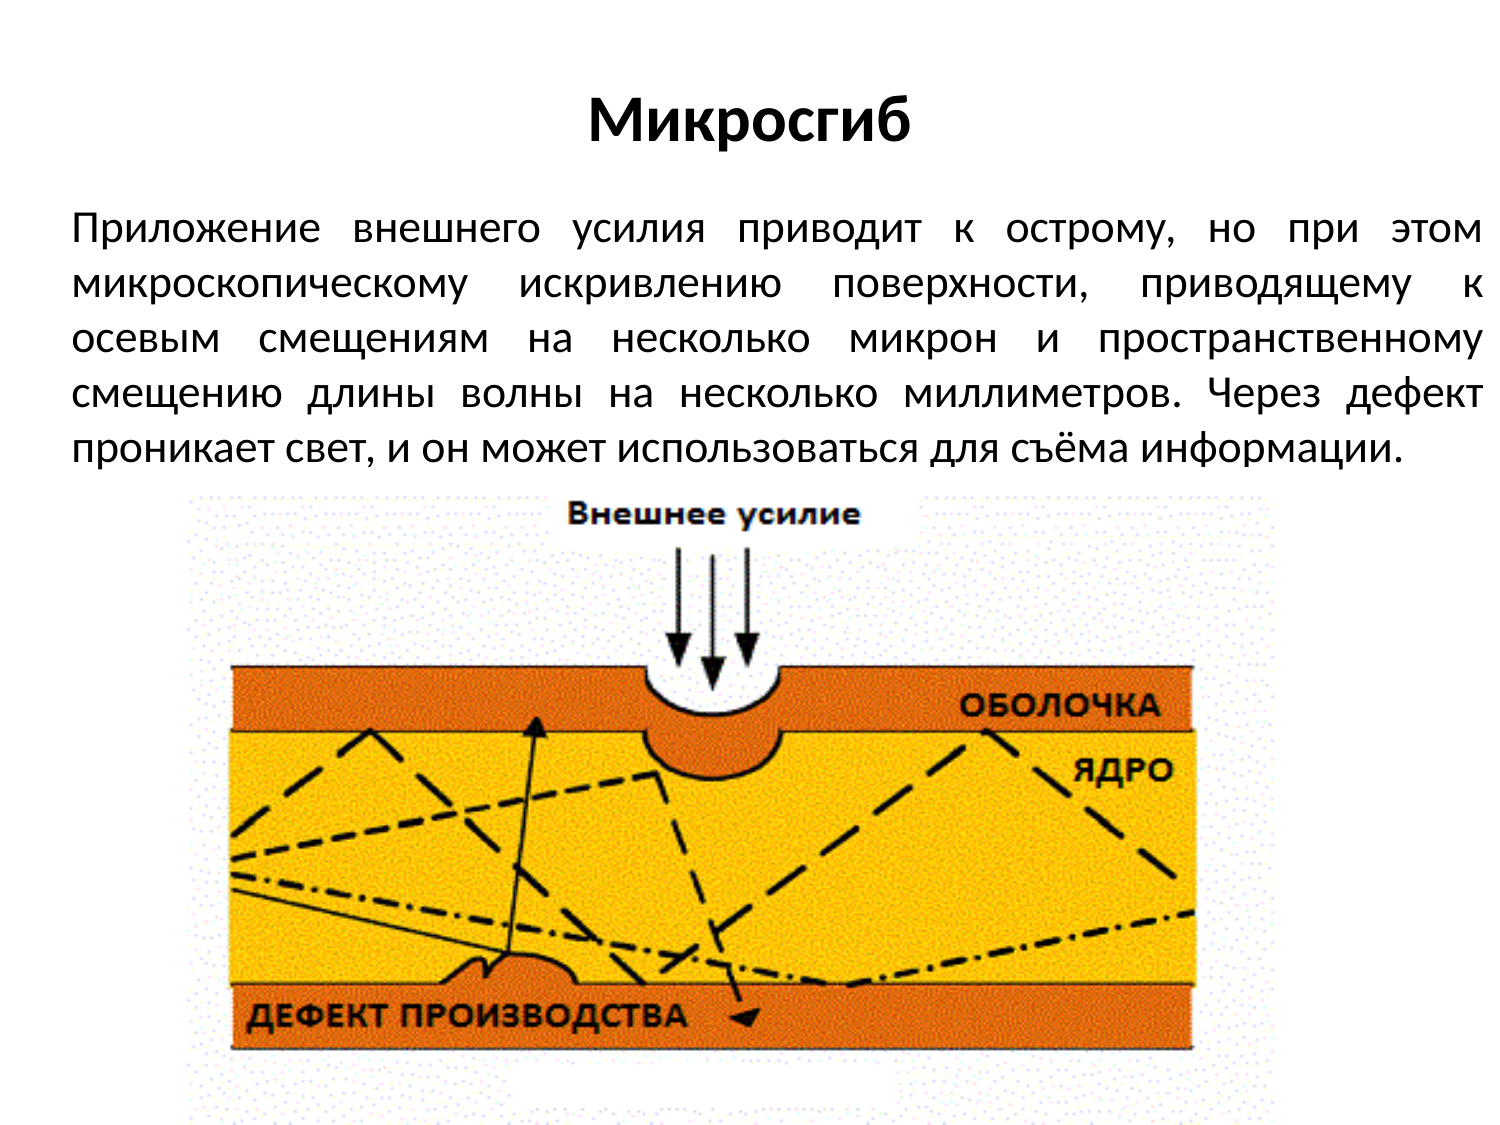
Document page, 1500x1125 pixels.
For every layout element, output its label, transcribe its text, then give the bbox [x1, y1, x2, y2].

title Микросгиб [74, 44, 1426, 184]
picture [182, 467, 1282, 1125]
list Приложение внешнего усилия приводит к острому, но при этом микроскопическому искривлению поверхности, приводящему к осевым смещениям на несколько микрон и пространственному смещению длины волны на несколько миллиметров. Через дефект проникает свет, и он может использоваться для съёма информации. [0, 184, 1500, 1125]
